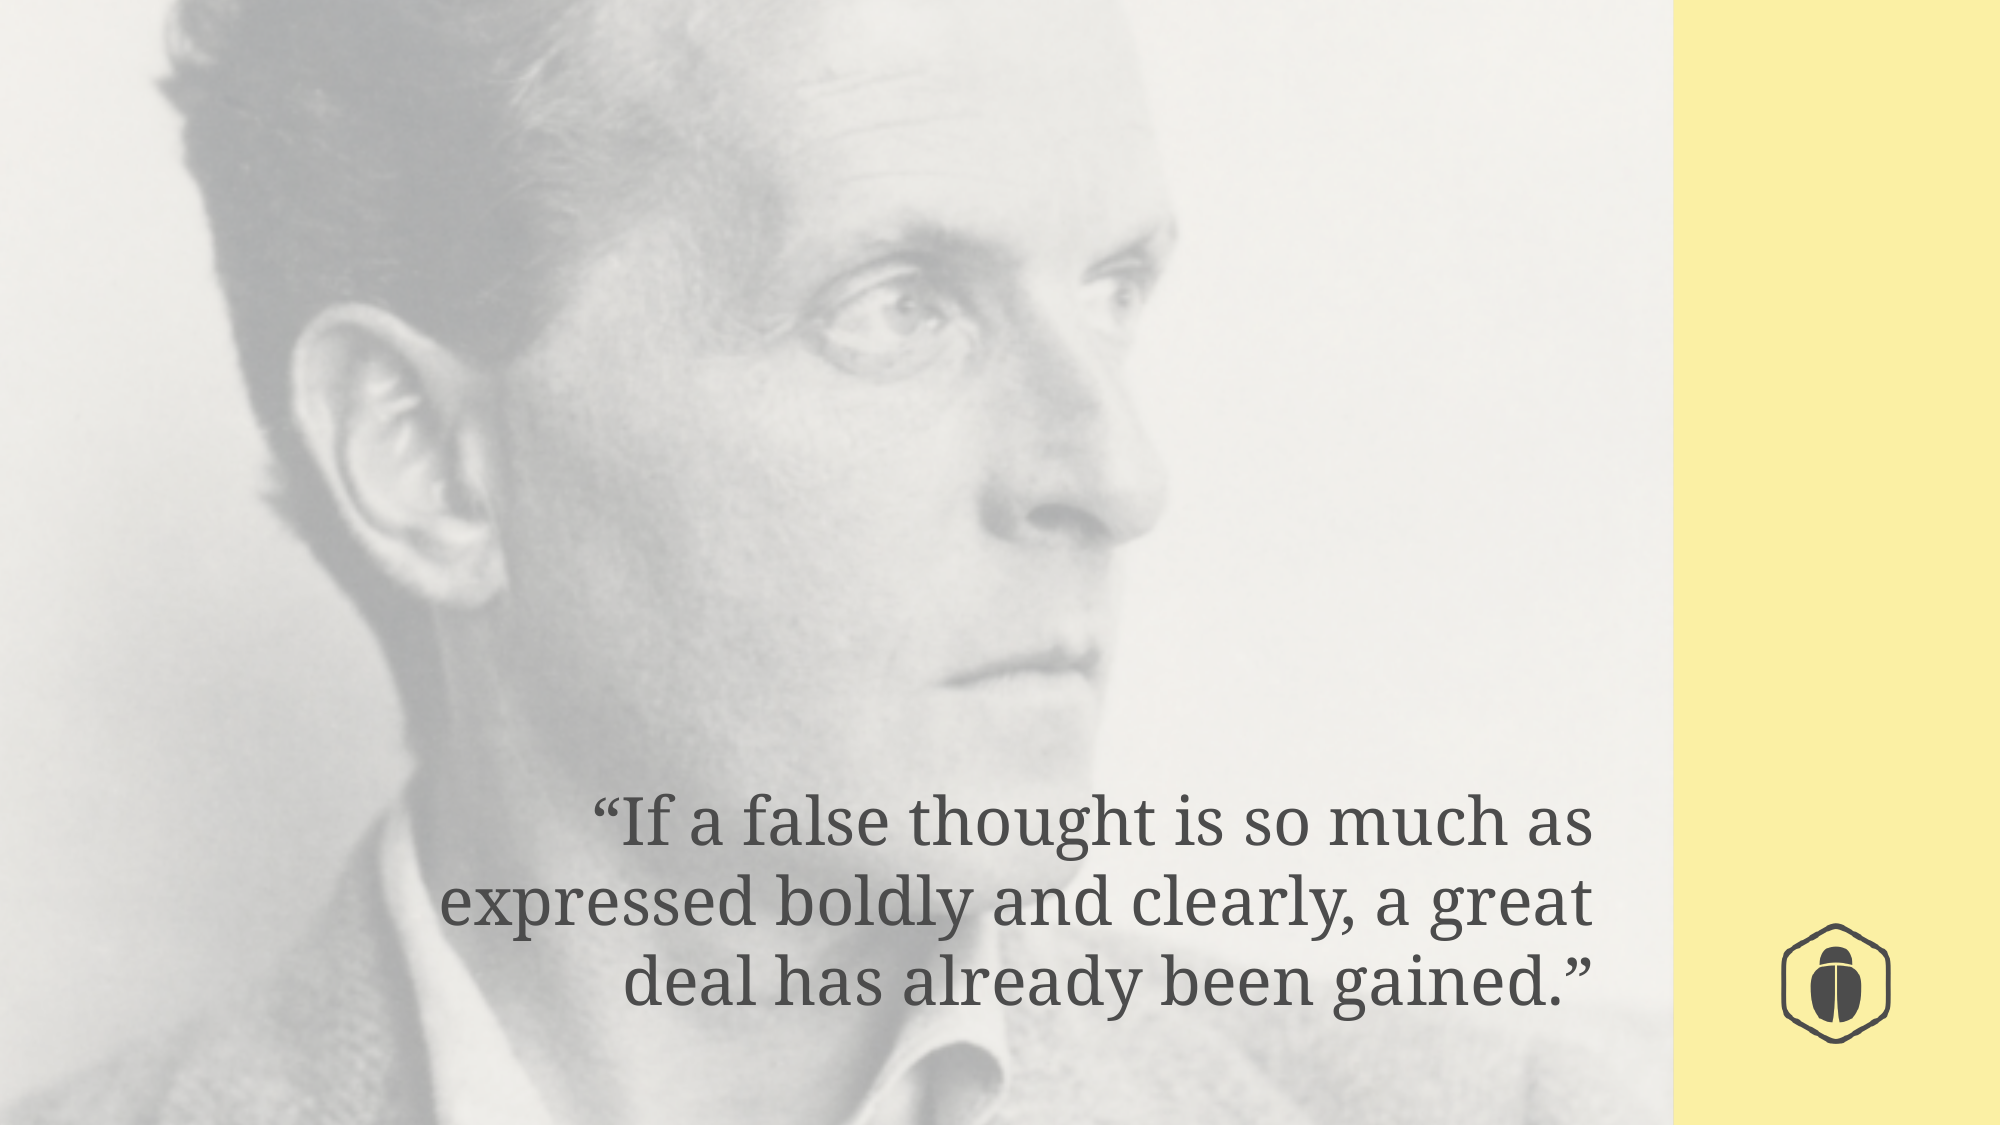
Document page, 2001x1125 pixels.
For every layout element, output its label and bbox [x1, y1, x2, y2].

picture [1775, 923, 1896, 1044]
picture [0, 0, 1674, 1125]
